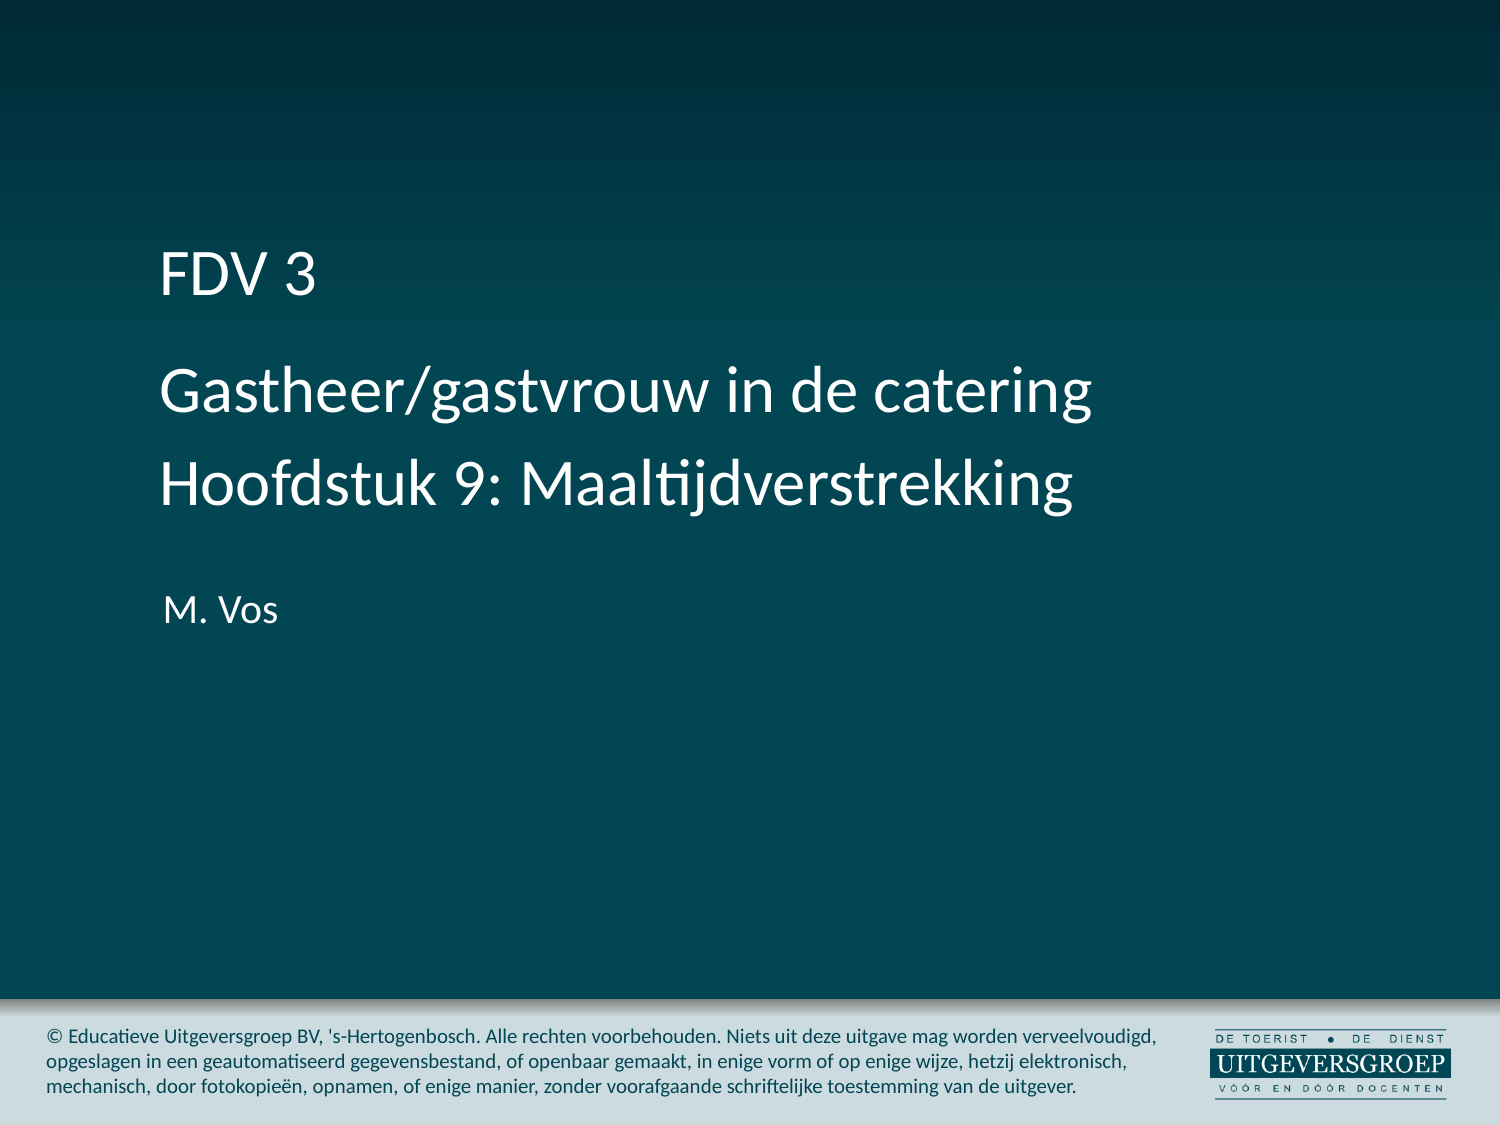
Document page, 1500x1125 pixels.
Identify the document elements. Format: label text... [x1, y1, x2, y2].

list FDV 3 [144, 221, 1294, 327]
list M. Vos [147, 574, 1297, 679]
picture [1210, 1021, 1451, 1106]
list Gastheer/gastvrouw in de catering Hoofdstuk 9: Maaltijdverstrekking [144, 338, 1341, 419]
